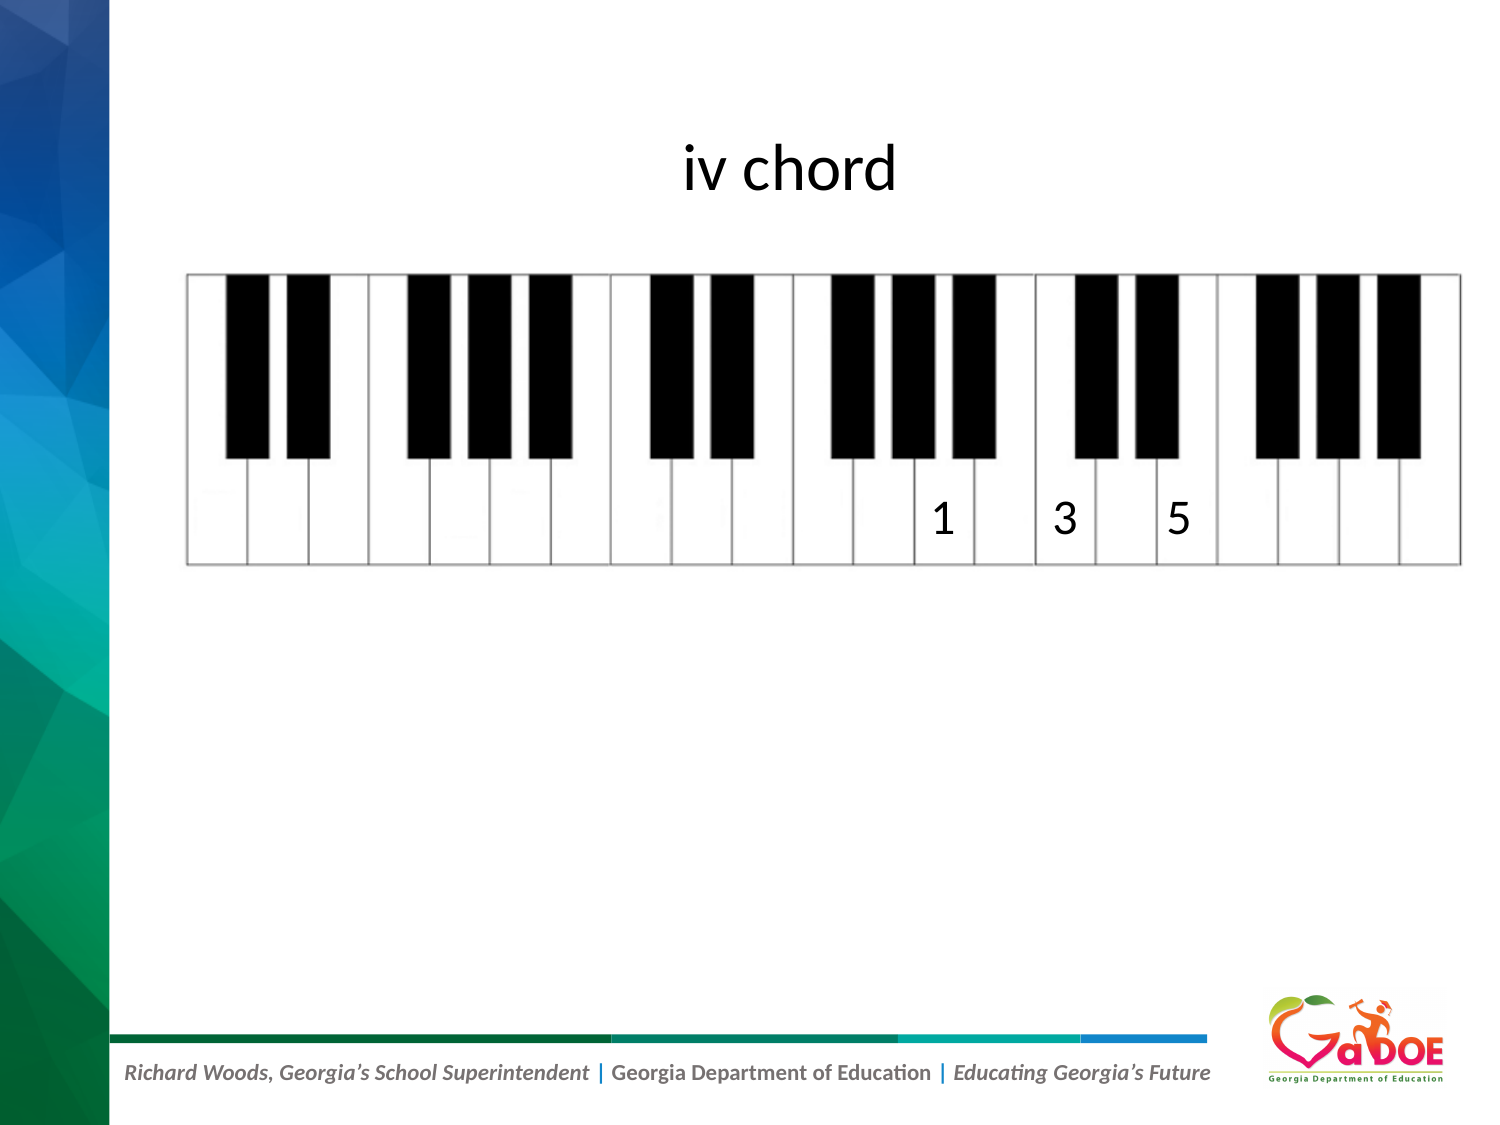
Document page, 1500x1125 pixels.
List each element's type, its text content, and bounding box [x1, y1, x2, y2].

picture [0, 0, 110, 1125]
text_box iv chord [667, 116, 914, 212]
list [178, 270, 1471, 578]
picture [1263, 987, 1447, 1089]
